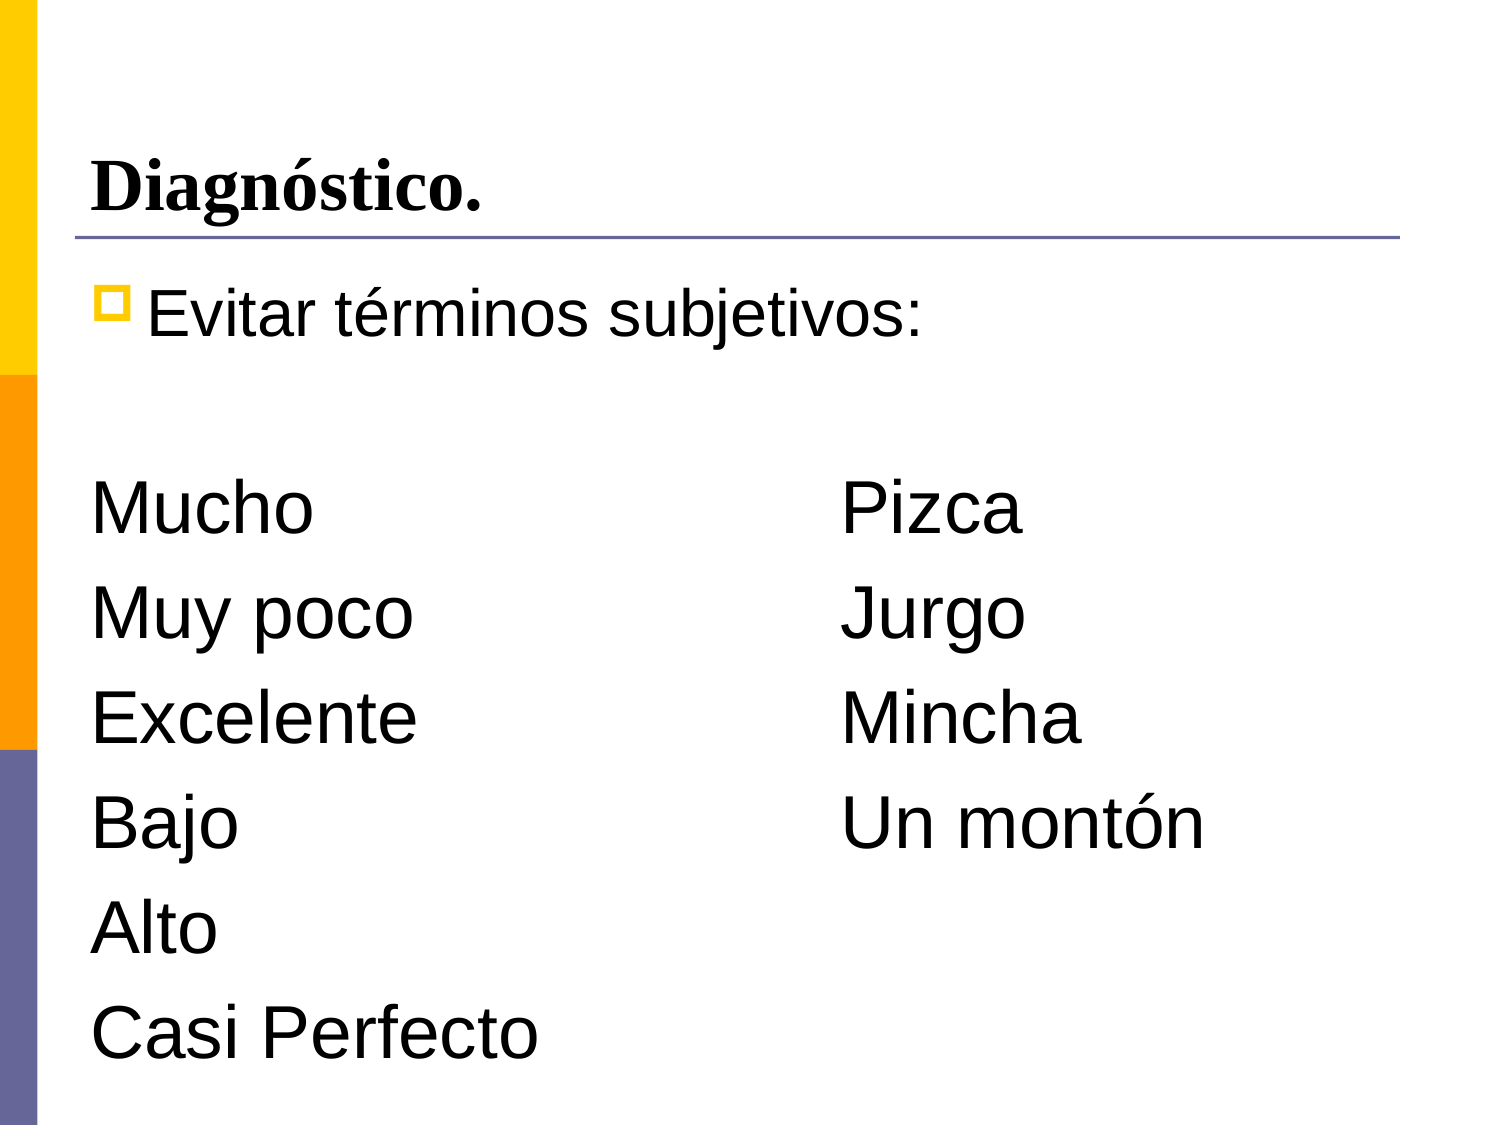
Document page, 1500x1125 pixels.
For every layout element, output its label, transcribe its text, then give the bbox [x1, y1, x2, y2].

title Diagnóstico. [75, 45, 1425, 233]
list Evitar términos subjetivos: Mucho Pizca Muy poco Jurgo Excelente Mincha Bajo Un montón Alto Casi Perfecto [75, 262, 1425, 1006]
